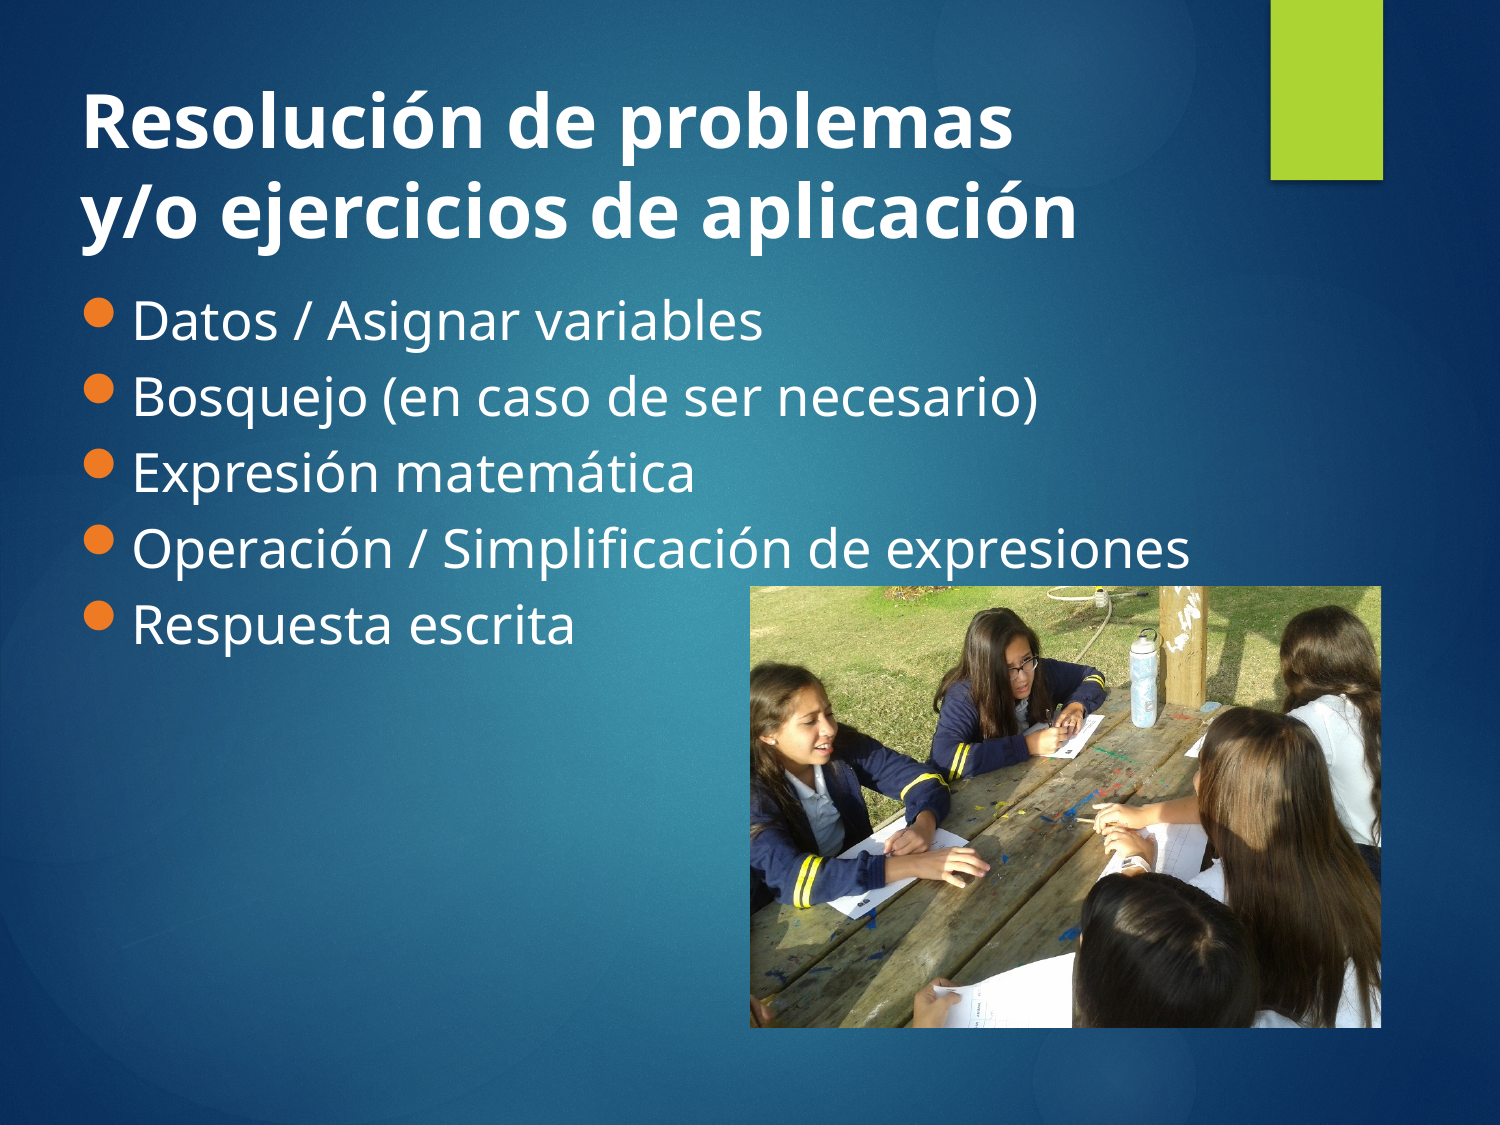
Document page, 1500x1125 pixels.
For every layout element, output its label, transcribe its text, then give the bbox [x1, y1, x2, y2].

text_box Datos / Asignar variables Bosquejo (en caso de ser necesario) Expresión matemática Operación / Simplificación de expresiones Respuesta escrita [64, 278, 1311, 705]
title Resolución de problemas y/o ejercicios de aplicación [64, 65, 1415, 291]
picture [749, 585, 1382, 1029]
